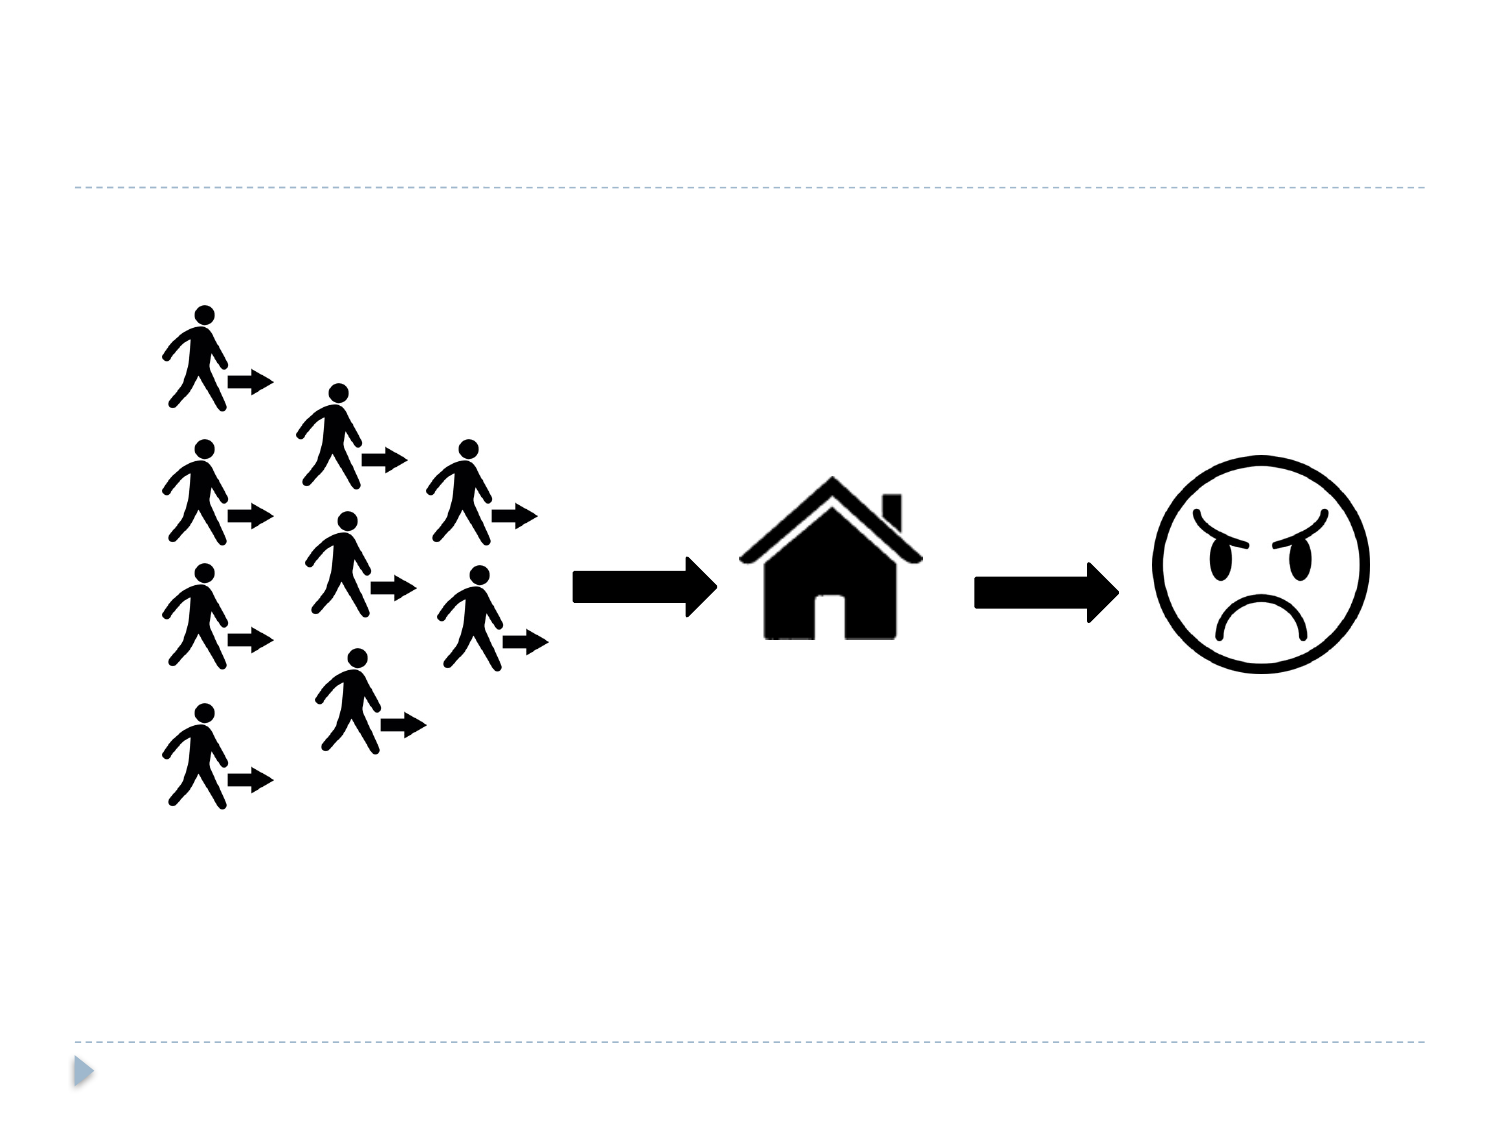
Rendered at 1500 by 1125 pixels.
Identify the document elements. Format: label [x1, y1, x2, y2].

text_box [161, 302, 1370, 812]
